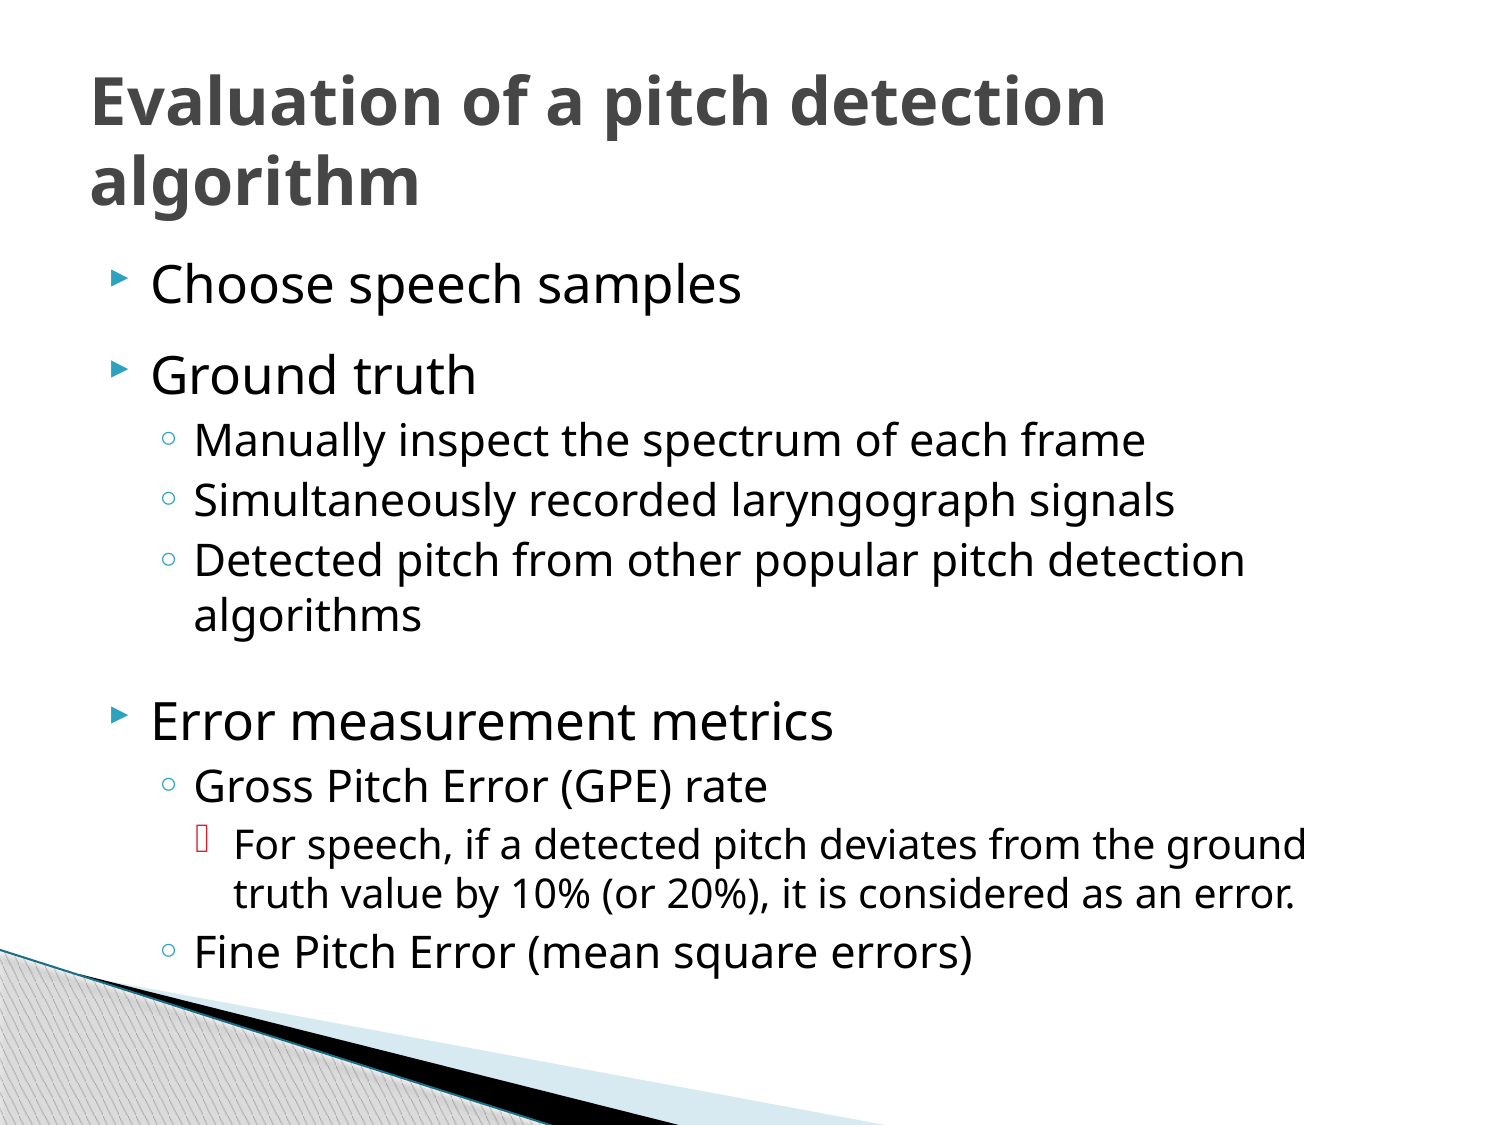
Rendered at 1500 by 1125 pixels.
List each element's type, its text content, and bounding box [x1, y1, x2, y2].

title Evaluation of a pitch detection algorithm [75, 45, 1425, 233]
list Choose speech samples Ground truth Manually inspect the spectrum of each frame Simultaneously recorded laryngograph signals Detected pitch from other popular pitch detection algorithms Error measurement metrics Gross Pitch Error (GPE) rate For speech, if a detected pitch deviates from the ground truth value by 10% (or 20%), it is considered as an error. Fine Pitch Error (mean square errors) [75, 243, 1425, 986]
